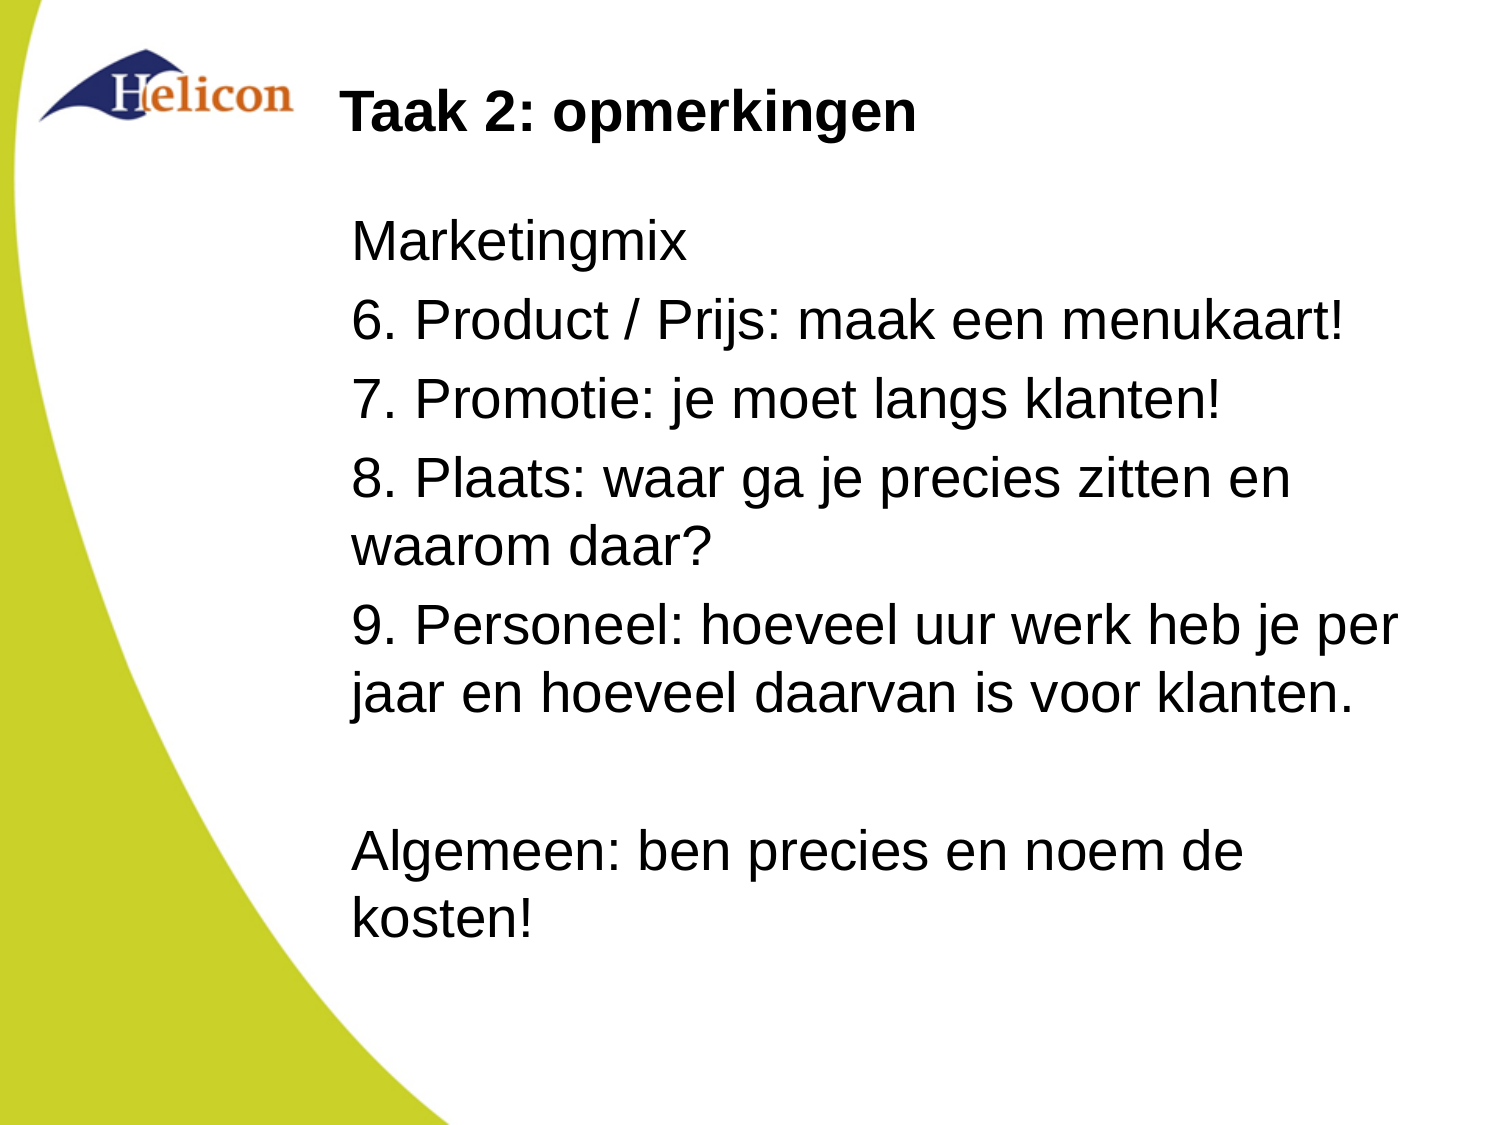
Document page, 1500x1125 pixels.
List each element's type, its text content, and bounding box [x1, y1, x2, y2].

picture [0, 0, 1500, 1125]
title Taak 2: opmerkingen [324, 54, 1415, 161]
list Marketingmix 6. Product / Prijs: maak een menukaart! 7. Promotie: je moet langs klanten! 8. Plaats: waar ga je precies zitten en waarom daar? 9. Personeel: hoeveel uur werk heb je per jaar en hoeveel daarvan is voor klanten. Algemeen: ben precies en noem de kosten! [336, 196, 1425, 1005]
